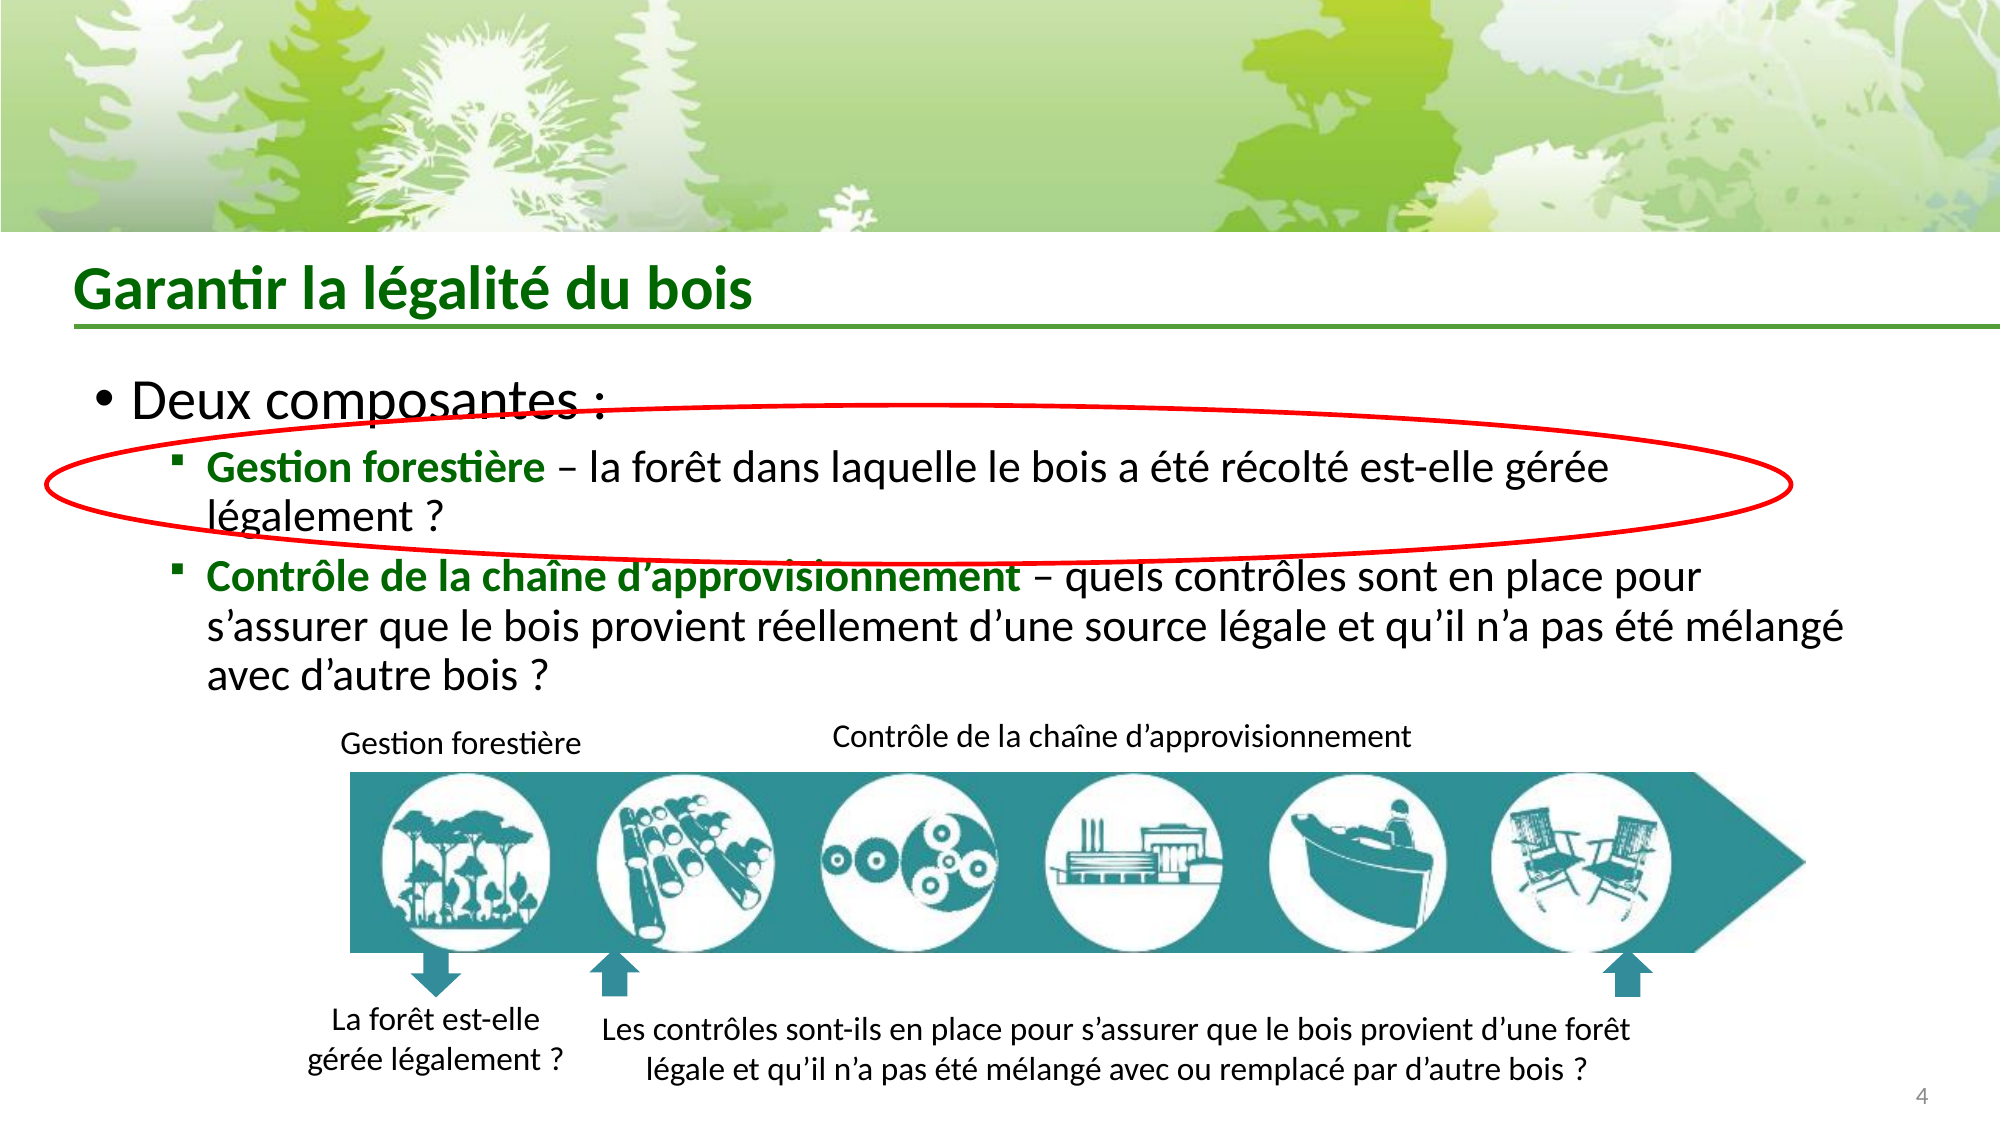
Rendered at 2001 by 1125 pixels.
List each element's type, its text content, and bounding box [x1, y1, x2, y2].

slide_number 4 [1493, 1065, 1944, 1125]
text_box Contrôle de la chaîne d’approvisionnement [586, 706, 1659, 762]
text_box [45, 404, 1793, 566]
picture [350, 772, 1806, 953]
text_box [408, 953, 464, 999]
text_box La forêt est-elle gérée légalement ? [282, 989, 590, 1085]
list Deux composantes : Gestion forestière – la forêt dans laquelle le bois a été récolté est-elle gérée légalement ? Contrôle de la chaîne d’approvisionnement – quels contrôles sont en place pour s’assurer que le bois provient réellement d’une source légale et qu’il n’a pas été mélangé avec d’autre bois ? [79, 362, 1870, 1076]
text_box Gestion forestière [307, 713, 615, 769]
title Garantir la légalité du bois [58, 196, 1409, 384]
text_box [586, 953, 643, 998]
text_box [1599, 953, 1656, 998]
text_box Les contrôles sont-ils en place pour s’assurer que le bois provient d’une forêt légale et qu’il n’a pas été mélangé avec ou remplacé par d’autre bois ? [581, 999, 1654, 1095]
picture [0, 0, 2000, 232]
